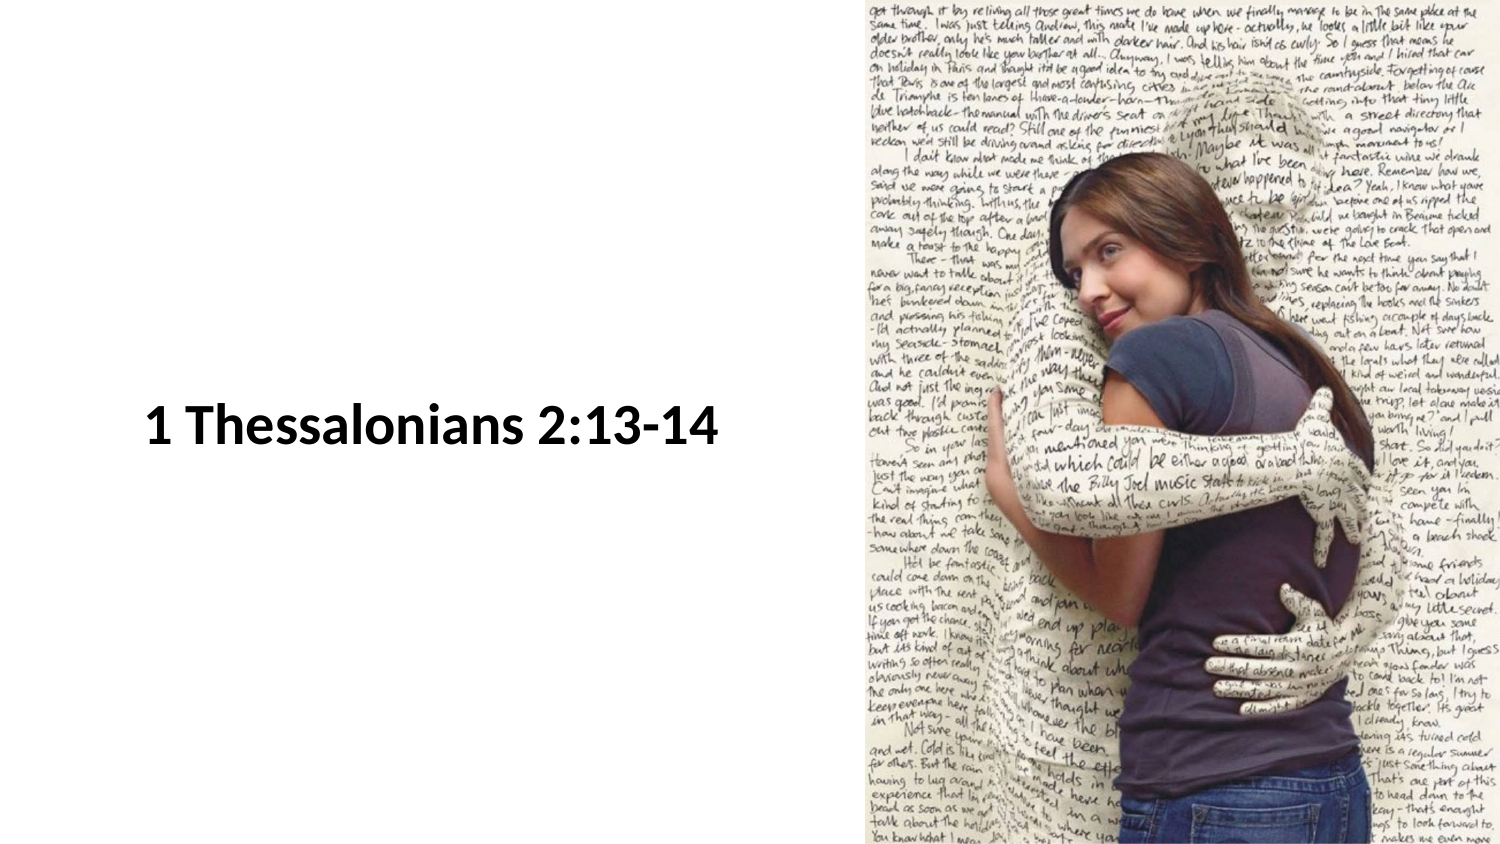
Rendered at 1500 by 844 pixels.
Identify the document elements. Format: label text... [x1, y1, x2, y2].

text_box 1 Thessalonians 2:13-14 [41, 378, 821, 464]
picture [864, 0, 1500, 844]
